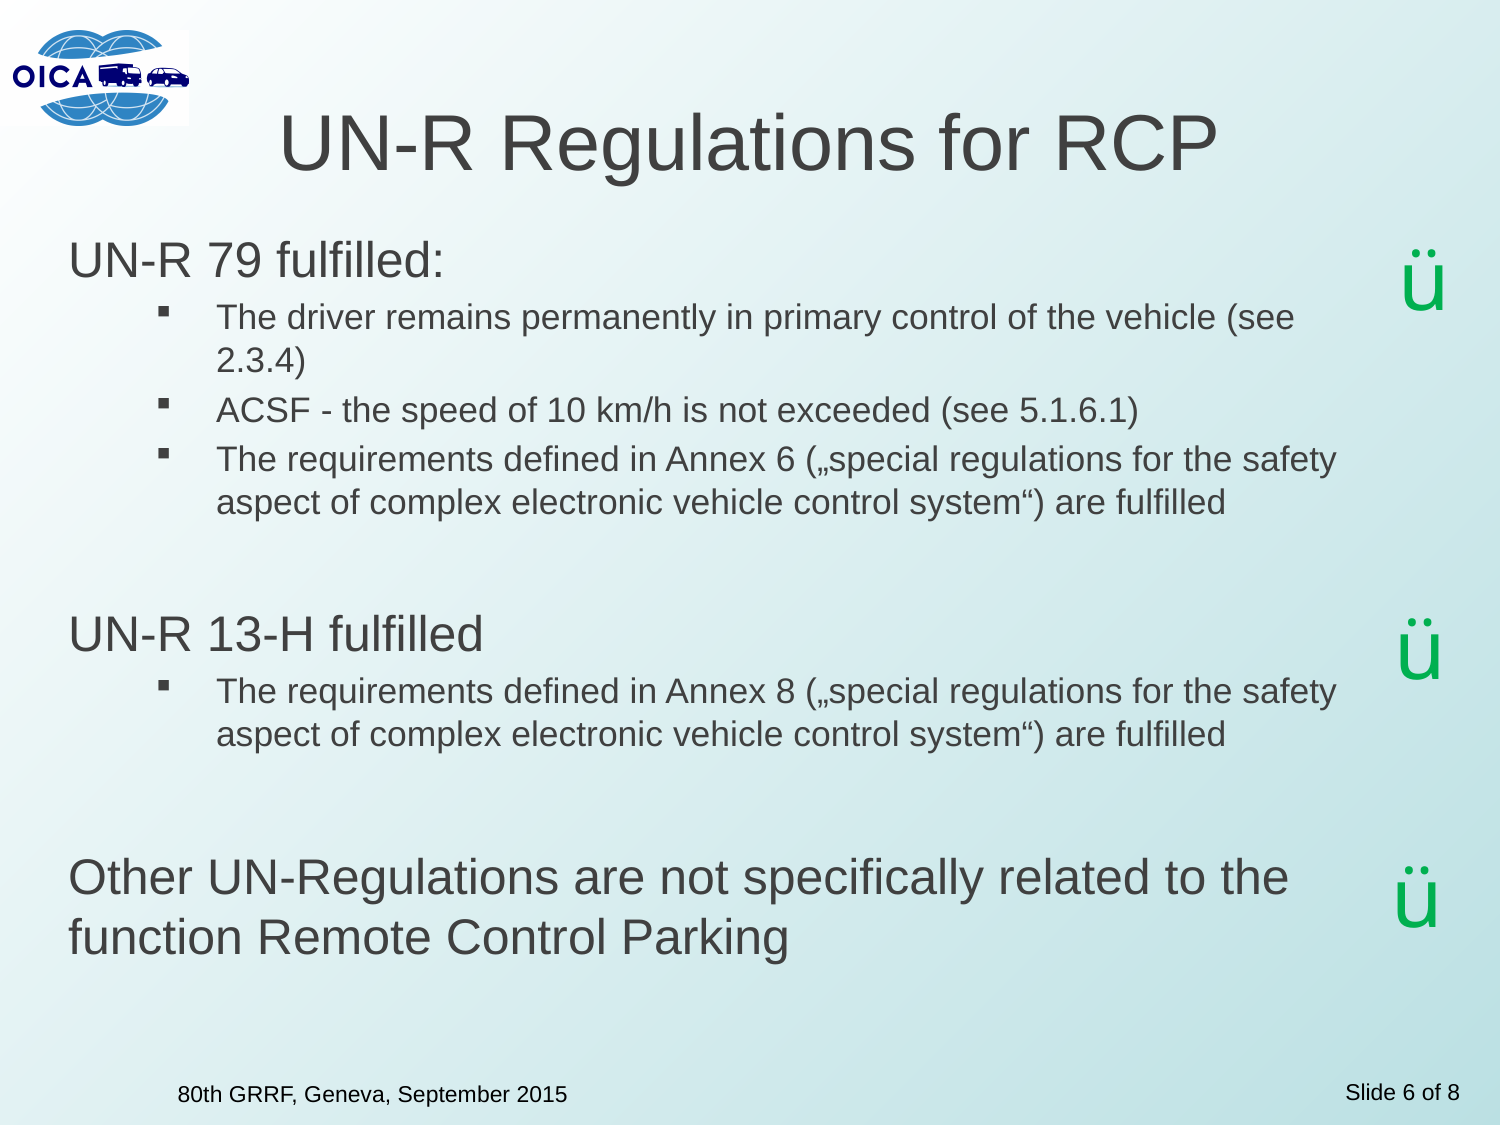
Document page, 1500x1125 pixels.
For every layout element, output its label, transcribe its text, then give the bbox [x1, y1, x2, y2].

text_box ü [1379, 588, 1461, 704]
list UN-R 79 fulfilled: The driver remains permanently in primary control of the vehicle (see 2.3.4) ACSF - the speed of 10 km/h is not exceeded (see 5.1.6.1) The requirements defined in Annex 6 („special regulations for the safety aspect of complex electronic vehicle control system“) are fulfilled UN-R 13-H fulfilled The requirements defined in Annex 8 („special regulations for the safety aspect of complex electronic vehicle control system“) are fulfilled Other UN-Regulations are not specifically related to the function Remote Control Parking [52, 219, 1400, 858]
text_box ü [1376, 836, 1459, 952]
picture [0, 30, 189, 126]
footer Slide 6 of 8 [1316, 1070, 1489, 1125]
footer 80th GRRF, Geneva, September 2015 [41, 1071, 705, 1118]
title UN-R Regulations for RCP [74, 44, 1426, 219]
text_box ü [1383, 219, 1465, 335]
